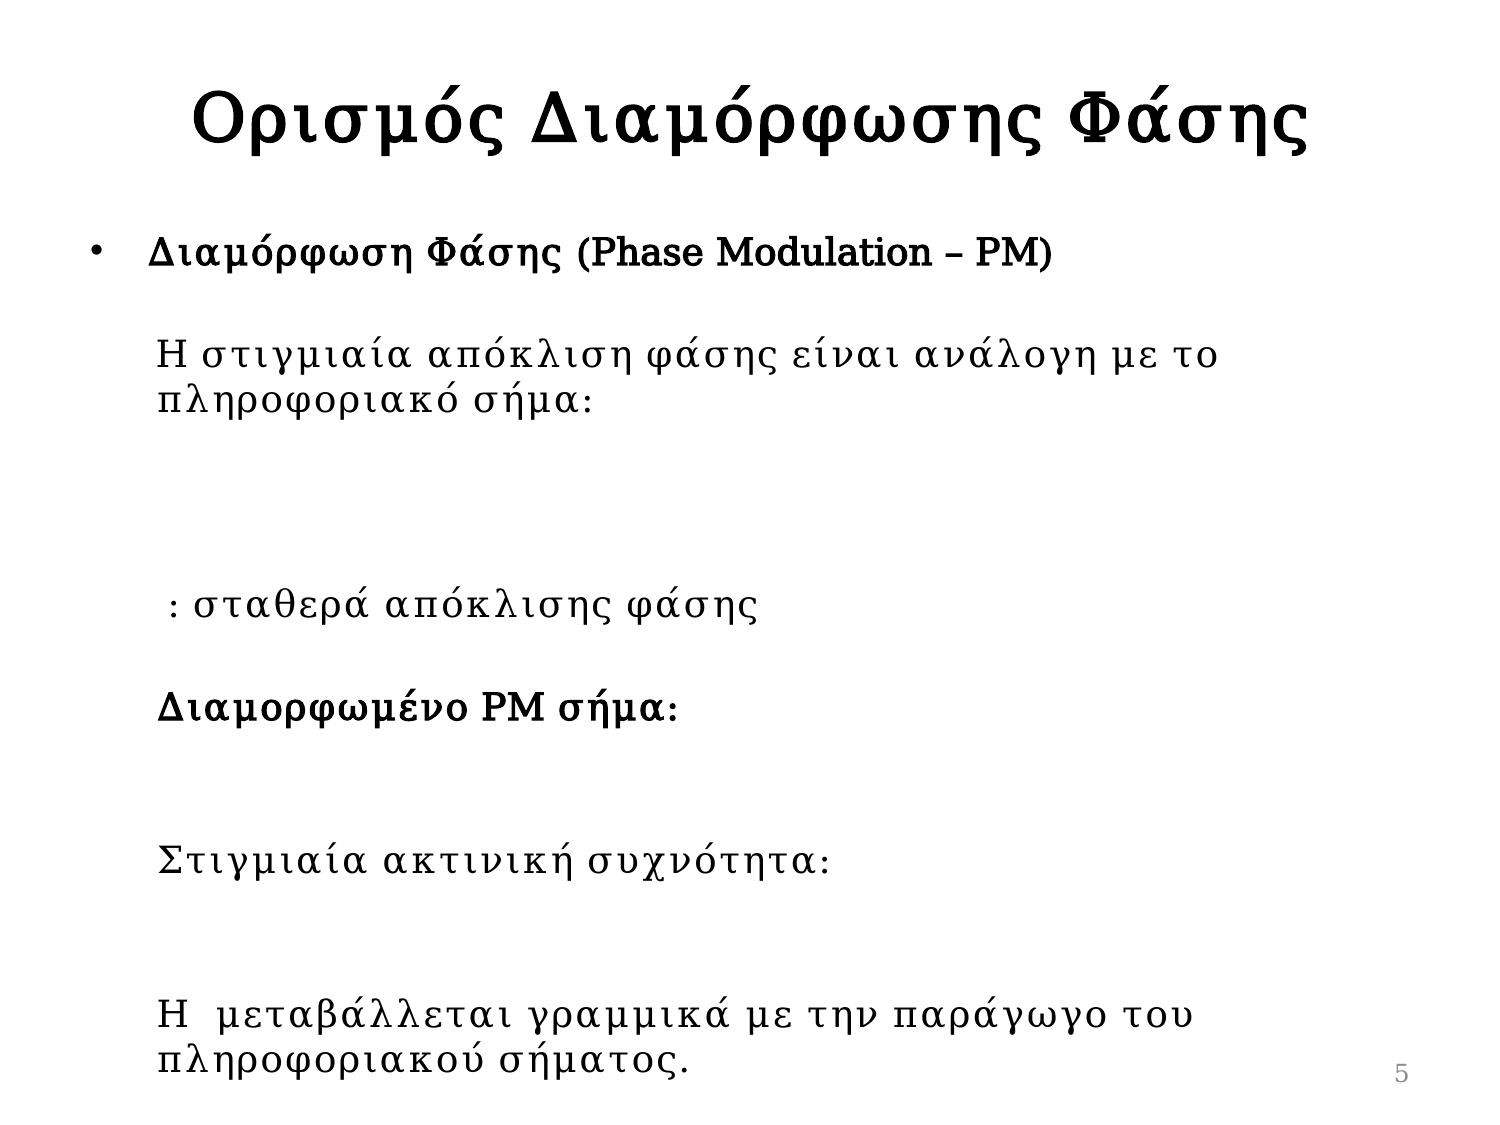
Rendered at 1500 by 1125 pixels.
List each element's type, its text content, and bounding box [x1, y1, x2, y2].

slide_number 5 [1222, 1042, 1425, 1103]
title Ορισμός Διαμόρφωσης Φάσης [75, 20, 1425, 209]
